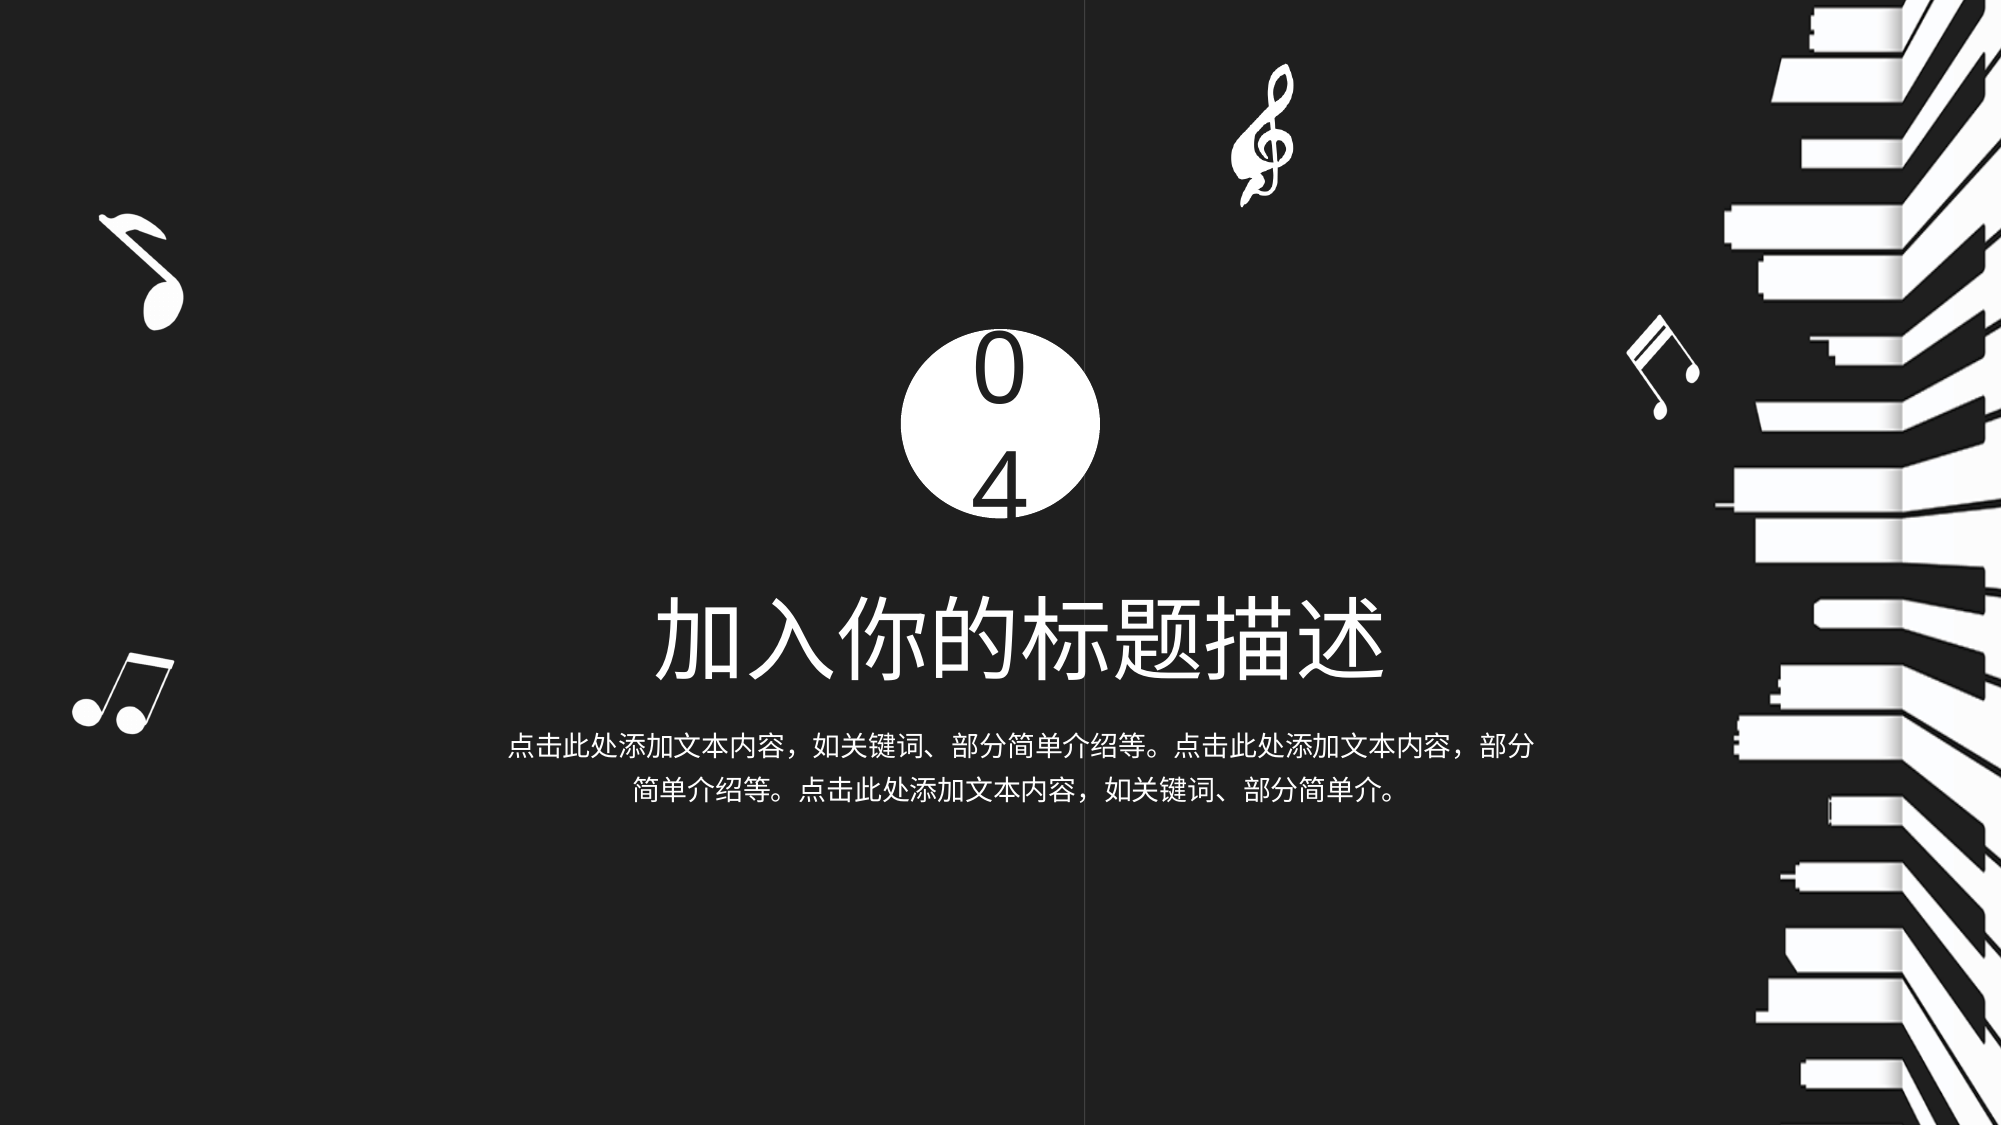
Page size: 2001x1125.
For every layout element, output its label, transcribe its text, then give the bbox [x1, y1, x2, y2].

text_box 04 [899, 330, 980, 518]
picture [0, 0, 2001, 1125]
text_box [489, 574, 1553, 815]
